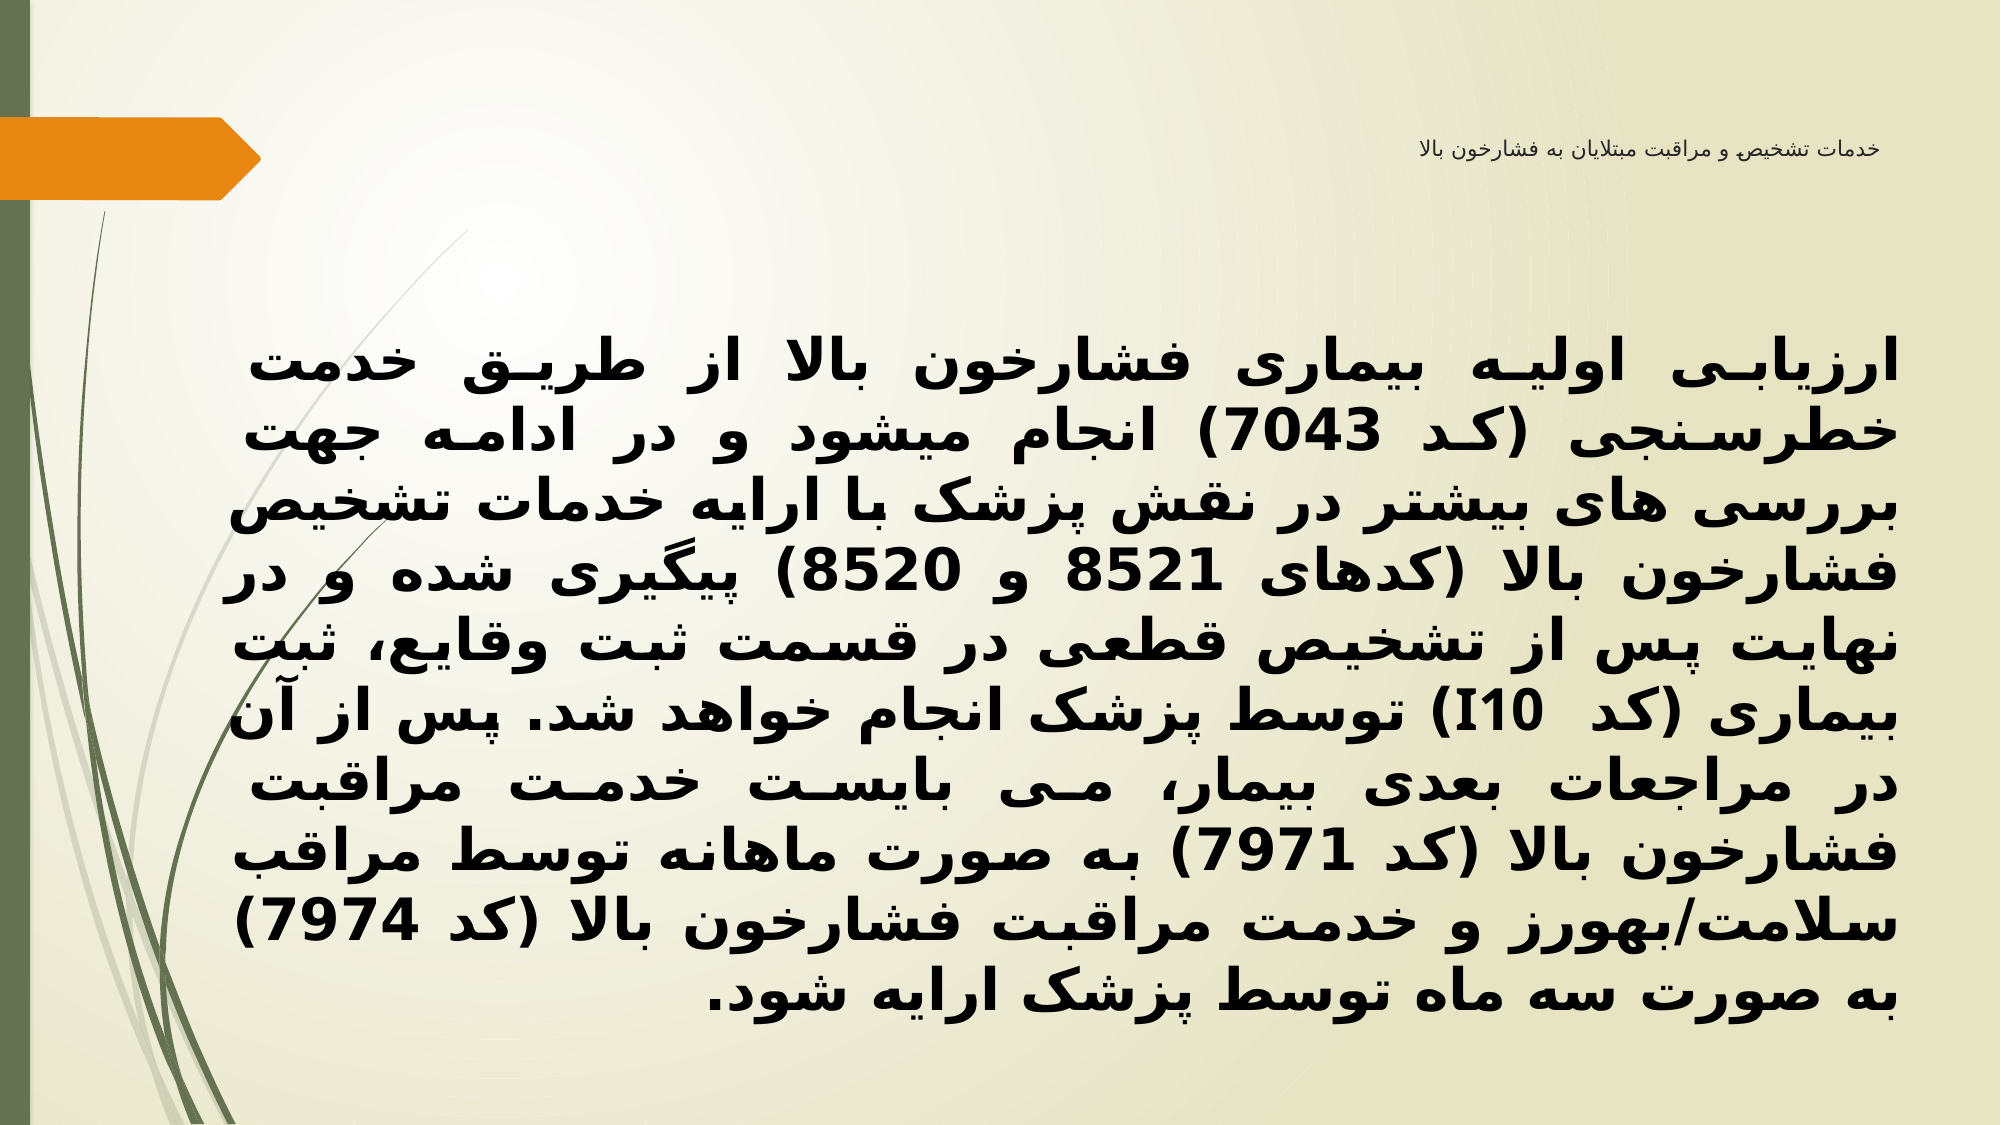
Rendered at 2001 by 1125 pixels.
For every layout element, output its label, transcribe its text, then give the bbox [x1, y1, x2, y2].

title خدمات تشخیص و مراقبت مبتلایان به فشارخون بالا [152, 127, 1896, 286]
text_box ارزیابی اولیه بیماری فشارخون بالا از طریق خدمت خطرسنجی (کد 7043) انجام میشود و در ادامه جهت بررسی های بیشتر در نقش پزشک با ارایه خدمات تشخیص فشارخون بالا (کدهای 8521 و 8520) پیگیری شده و در نهایت پس از تشخیص قطعی در قسمت ثبت وقایع، ثبت بیماری (کد I10) توسط پزشک انجام خواهد شد. پس از آن در مراجعات بعدی بیمار، می بایست خدمت مراقبت فشارخون بالا (کد 7971) به صورت ماهانه توسط مراقب سلامت/بهورز و خدمت مراقبت فشارخون بالا (کد 7974) به صورت سه ماه توسط پزشک ارایه شود. [211, 314, 1917, 1030]
